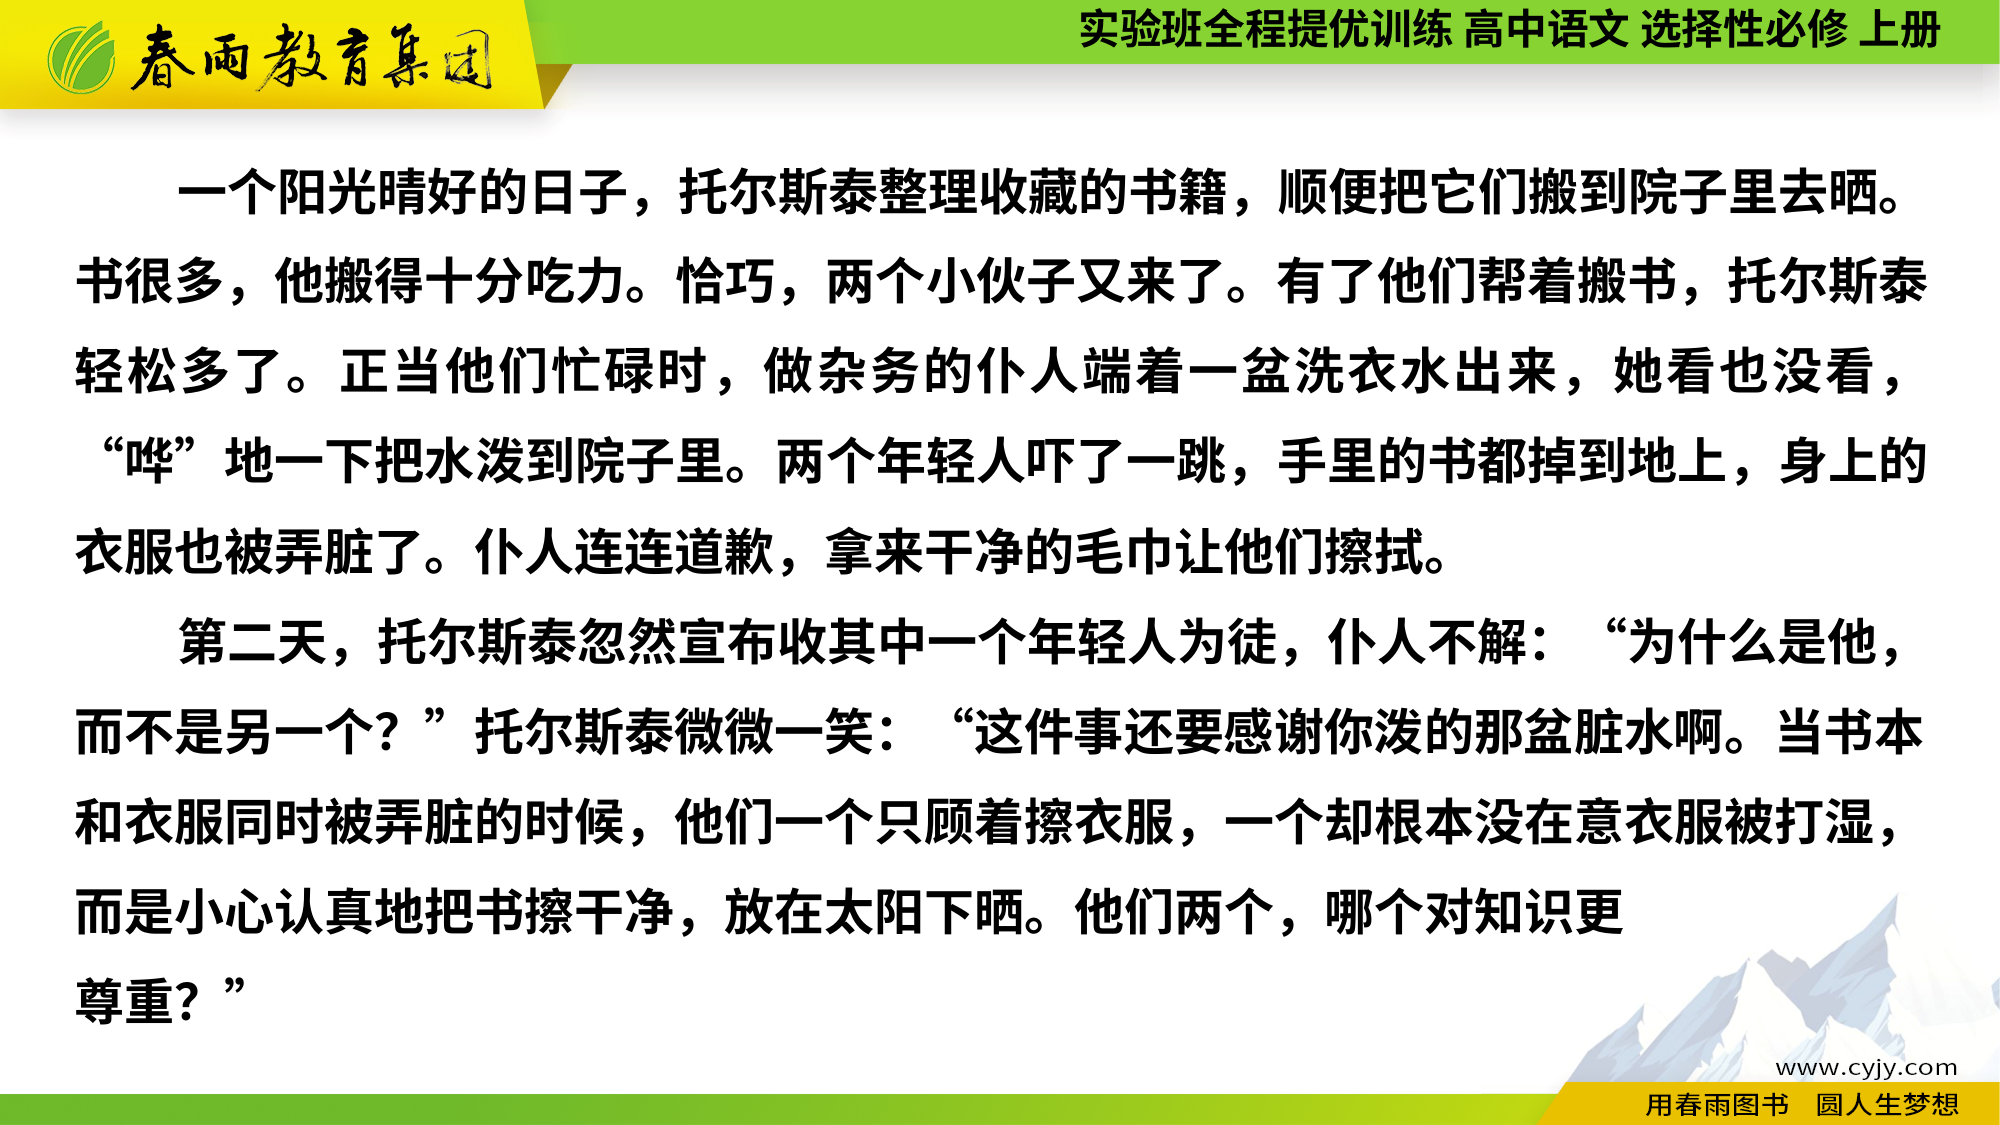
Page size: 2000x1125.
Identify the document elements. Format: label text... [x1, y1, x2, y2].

list 一个阳光晴好的日子，托尔斯泰整理收藏的书籍，顺便把它们搬到院子里去晒。书很多，他搬得十分吃力。恰巧，两个小伙子又来了。有了他们帮着搬书，托尔斯泰轻松多了。正当他们忙碌时，做杂务的仆人端着一盆洗衣水出来，她看也没看，“哗”地一下把水泼到院子里。两个年轻人吓了一跳，手里的书都掉到地上，身上的衣服也被弄脏了。仆人连连道歉，拿来干净的毛巾让他们擦拭。 第二天，托尔斯泰忽然宣布收其中一个年轻人为徒，仆人不解：“为什么是他，而不是另一个？”托尔斯泰微微一笑：“这件事还要感谢你泼的那盆脏水啊。当书本和衣服同时被弄脏的时候，他们一个只顾着擦衣服，一个却根本没在意衣服被打湿，而是小心认真地把书擦干净，放在太阳下晒。他们两个，哪个对知识更 尊重？” [59, 122, 1944, 1047]
picture [0, 0, 2000, 1125]
